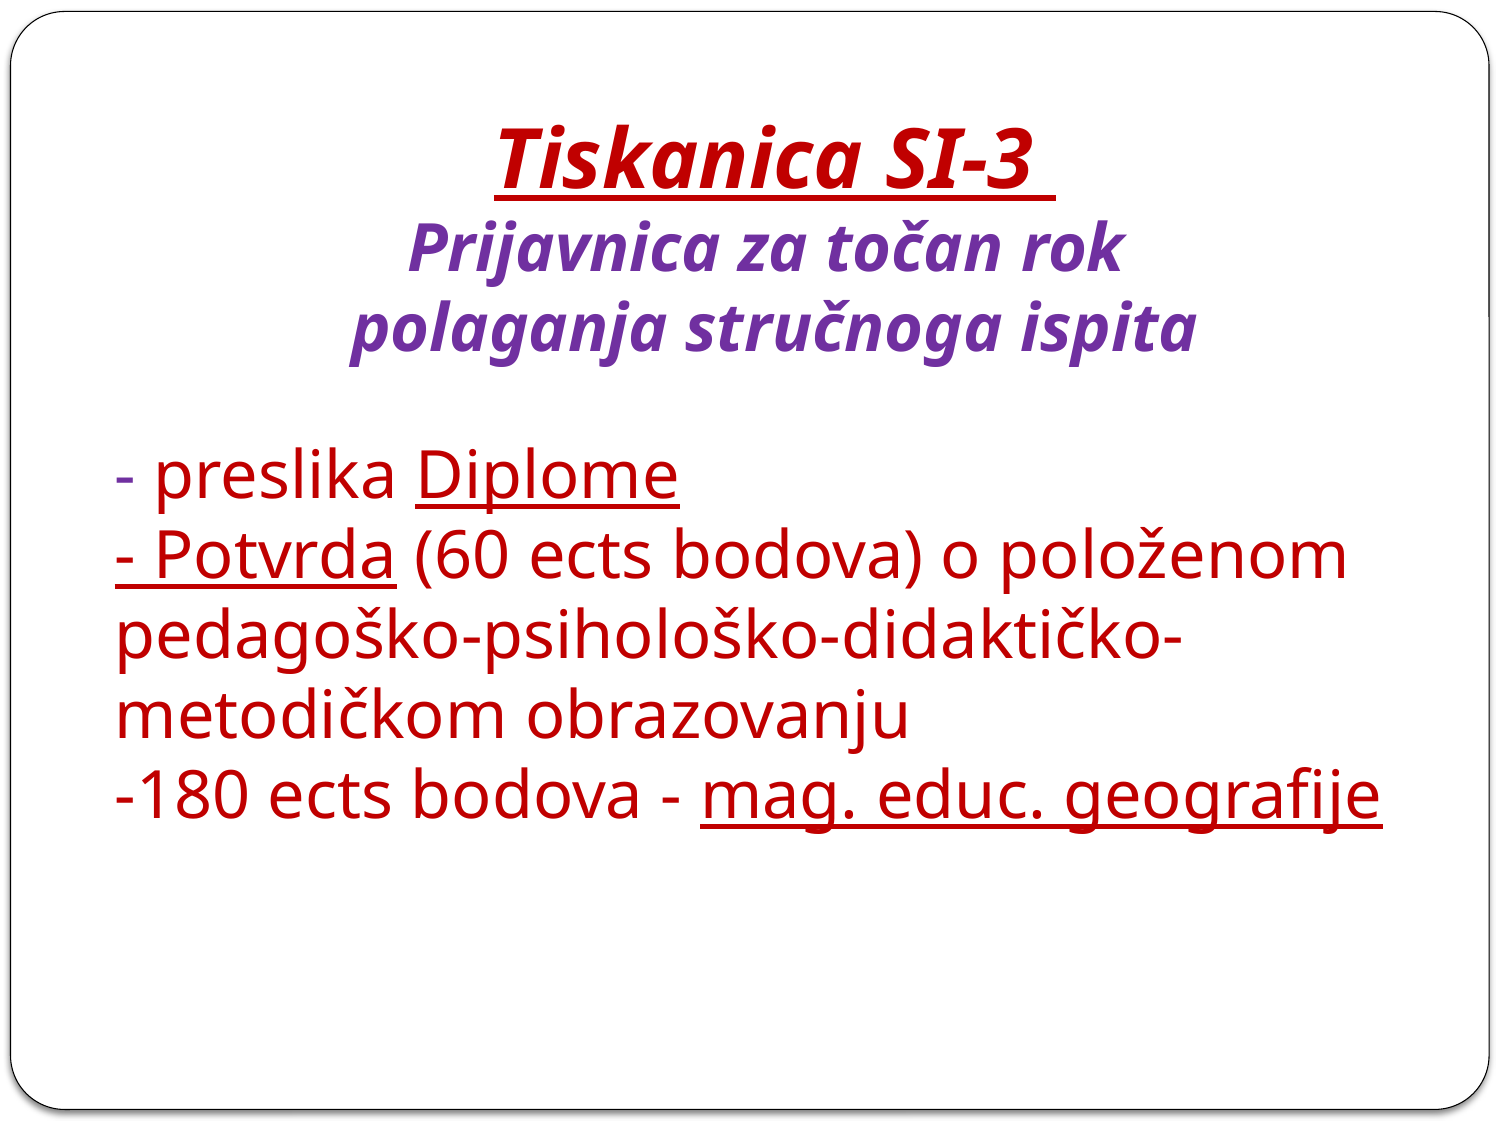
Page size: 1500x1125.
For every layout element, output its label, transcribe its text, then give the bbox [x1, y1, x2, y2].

title Tiskanica SI-3 Prijavnica za točan rok polaganja stručnoga ispita [75, 87, 1475, 380]
text_box - preslika Diplome - Potvrda (60 ects bodova) o položenom pedagoško-psihološko-didaktičko-metodičkom obrazovanju -180 ects bodova - mag. educ. geografije [99, 424, 1463, 840]
